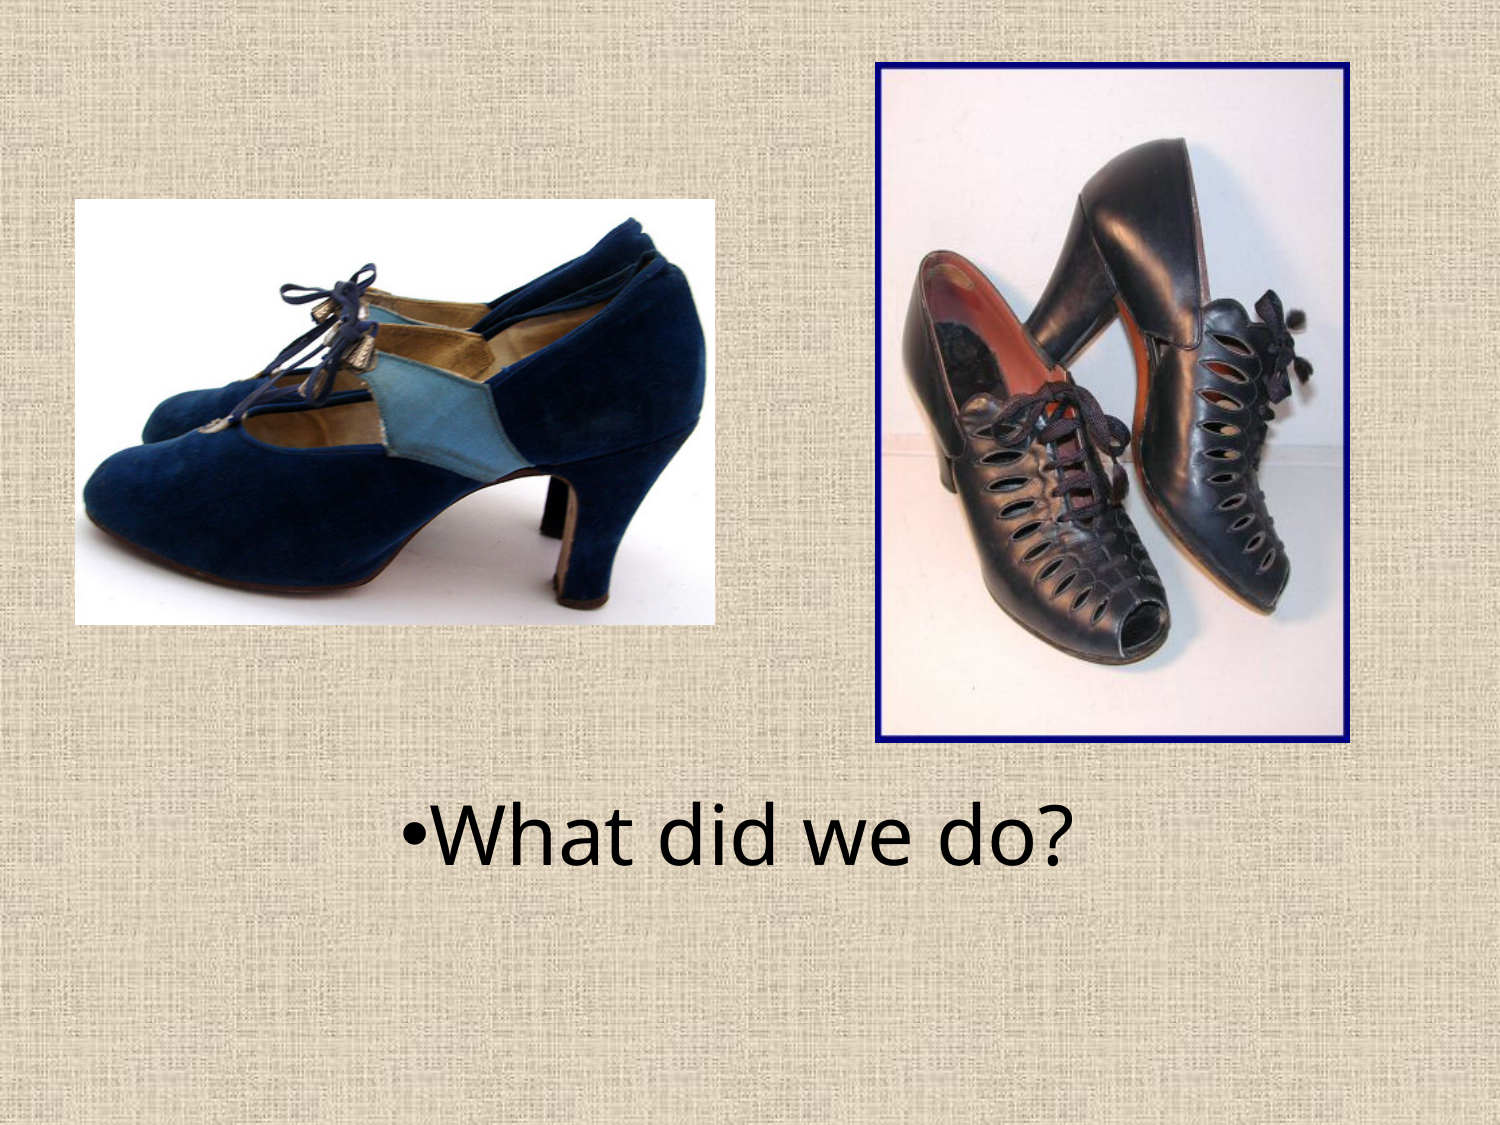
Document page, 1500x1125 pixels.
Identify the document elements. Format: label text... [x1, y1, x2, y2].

subtitle What did we do? [212, 774, 1263, 913]
picture [0, 0, 1500, 1125]
